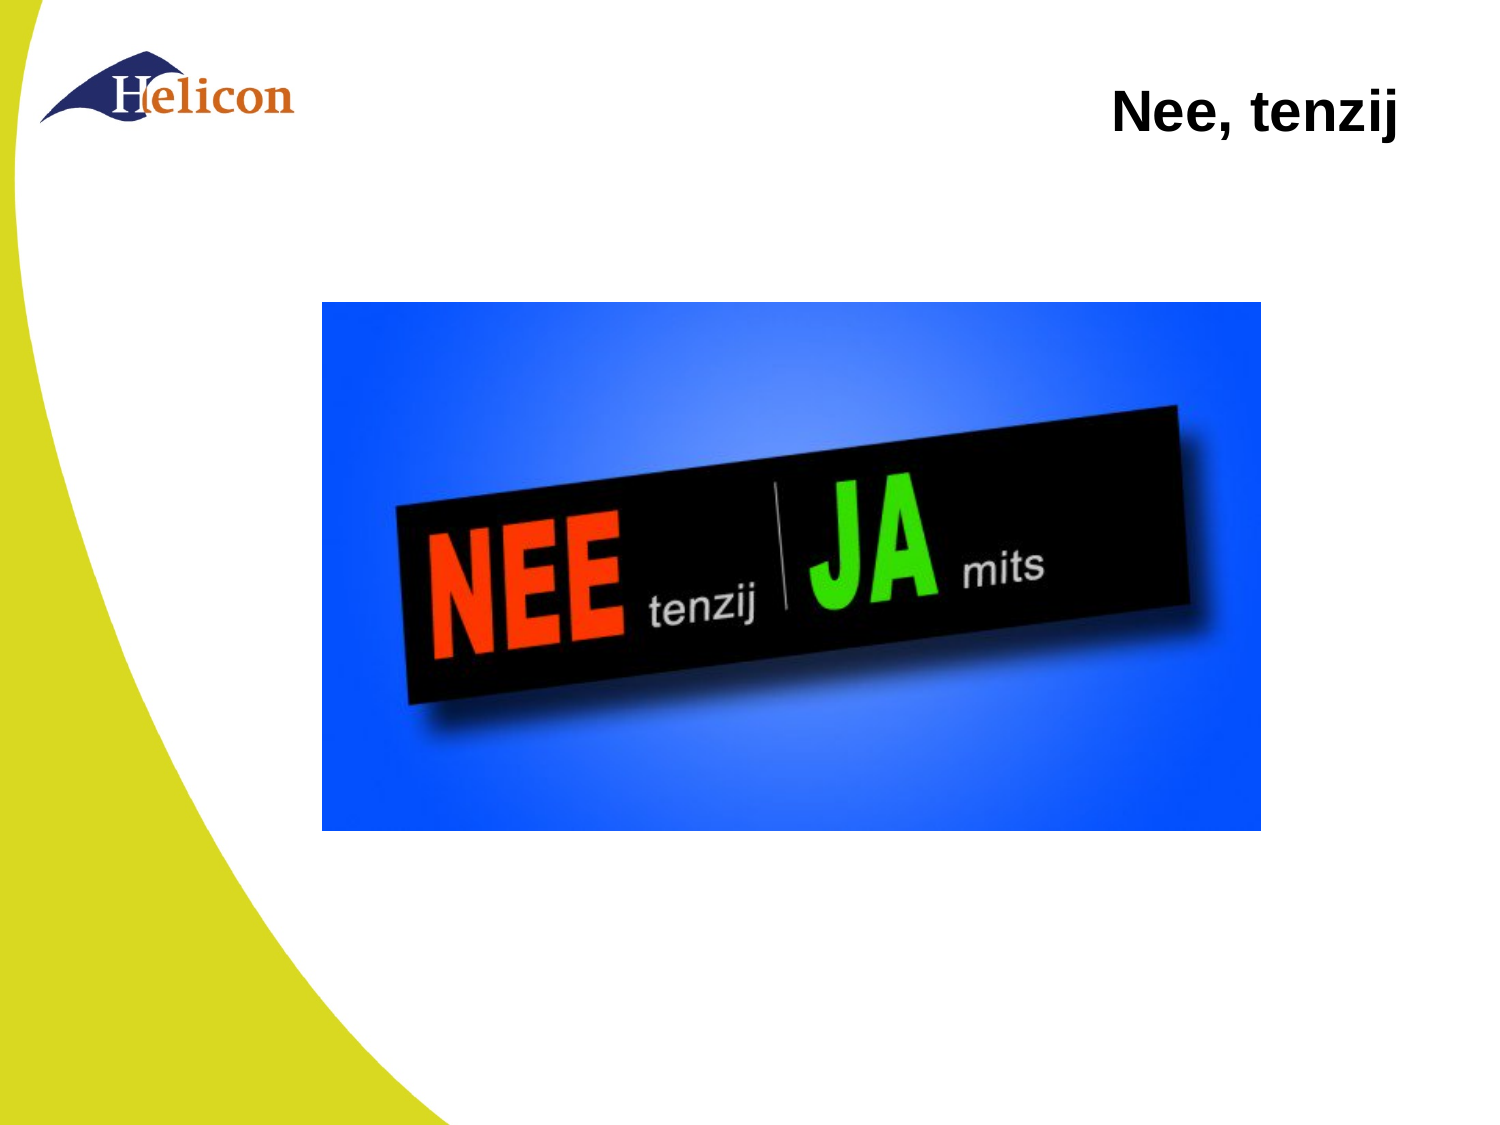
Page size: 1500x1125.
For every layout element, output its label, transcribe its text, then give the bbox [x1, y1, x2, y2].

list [322, 302, 1261, 831]
picture [0, 0, 1500, 1125]
title Nee, tenzij [324, 54, 1415, 161]
